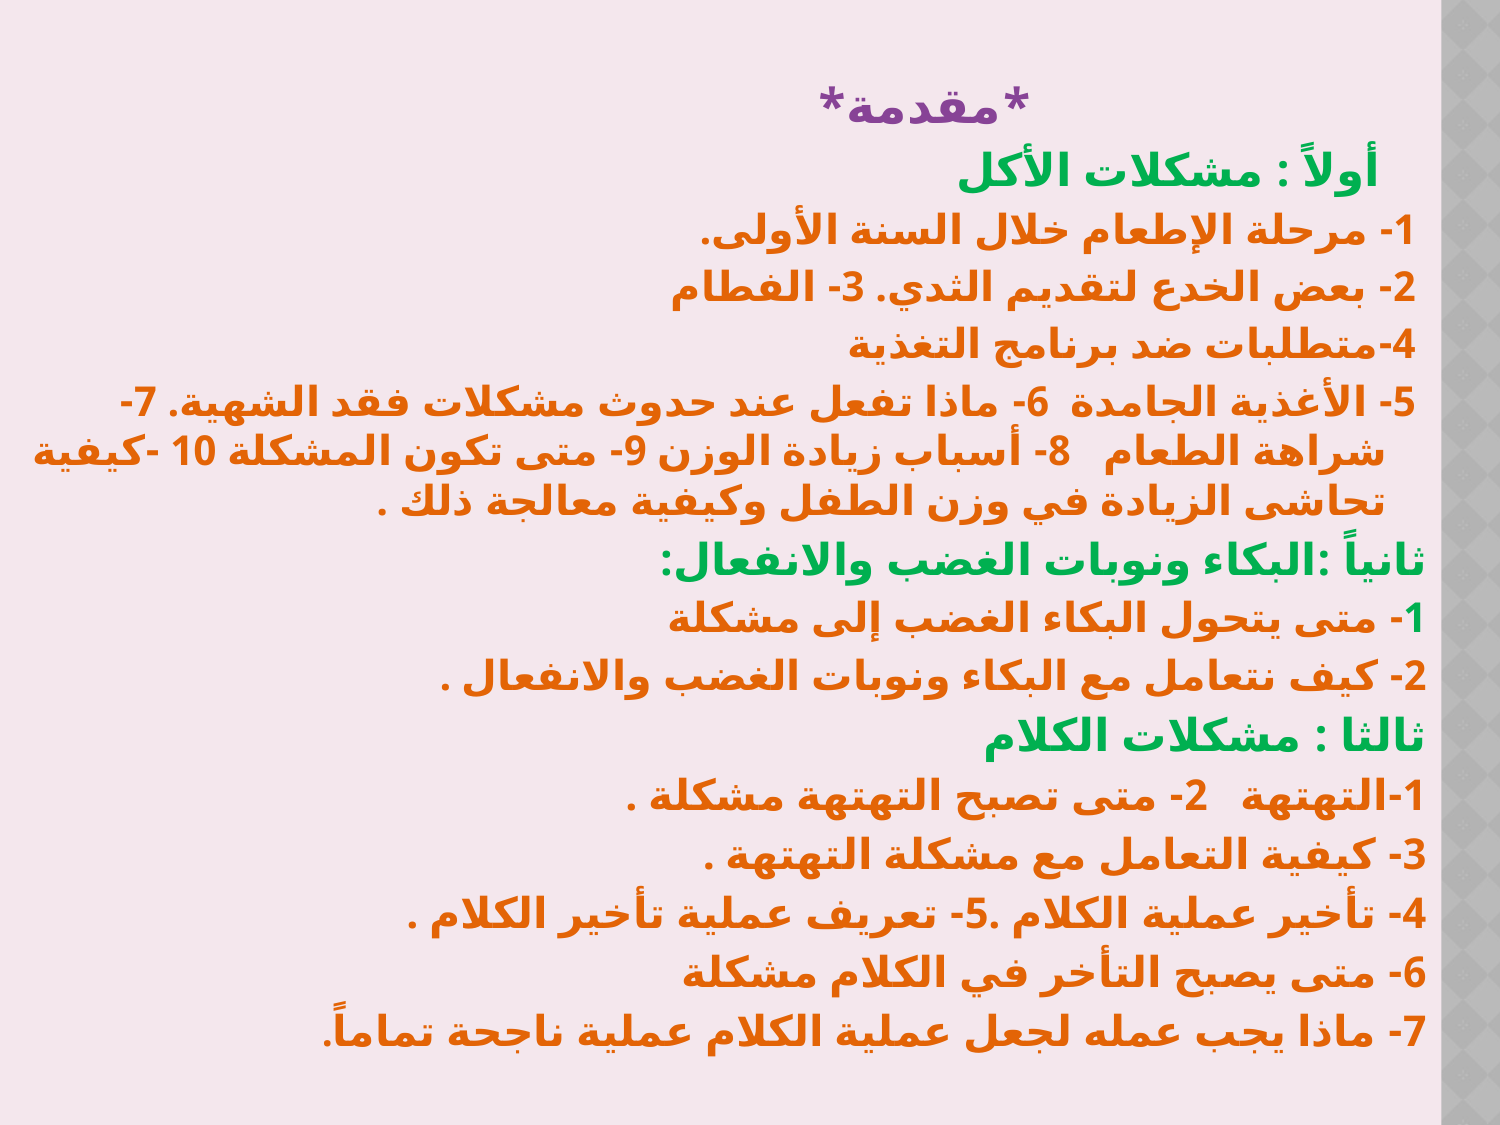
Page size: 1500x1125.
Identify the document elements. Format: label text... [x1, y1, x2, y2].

list *مقدمة* أولاً : مشكلات الأكل 1- مرحلة الإطعام خلال السنة الأولى. 2- بعض الخدع لتقديم الثدي. 3- الفطام 4-متطلبات ضد برنامج التغذية 5- الأغذية الجامدة 6- ماذا تفعل عند حدوث مشكلات فقد الشهية. 7- شراهة الطعام 8- أسباب زيادة الوزن 9- متى تكون المشكلة 10 -كيفية تحاشى الزيادة في وزن الطفل وكيفية معالجة ذلك . ثانياً :البكاء ونوبات الغضب والانفعال: 1- متى يتحول البكاء الغضب إلى مشكلة 2- كيف نتعامل مع البكاء ونوبات الغضب والانفعال . ثالثا : مشكلات الكلام 1-التهتهة 2- متى تصبح التهتهة مشكلة . 3- كيفية التعامل مع مشكلة التهتهة . 4- تأخير عملية الكلام .5- تعريف عملية تأخير الكلام . 6- متى يصبح التأخر في الكلام مشكلة 7- ماذا يجب عمله لجعل عملية الكلام عملية ناجحة تماماً. [0, 0, 1442, 1125]
